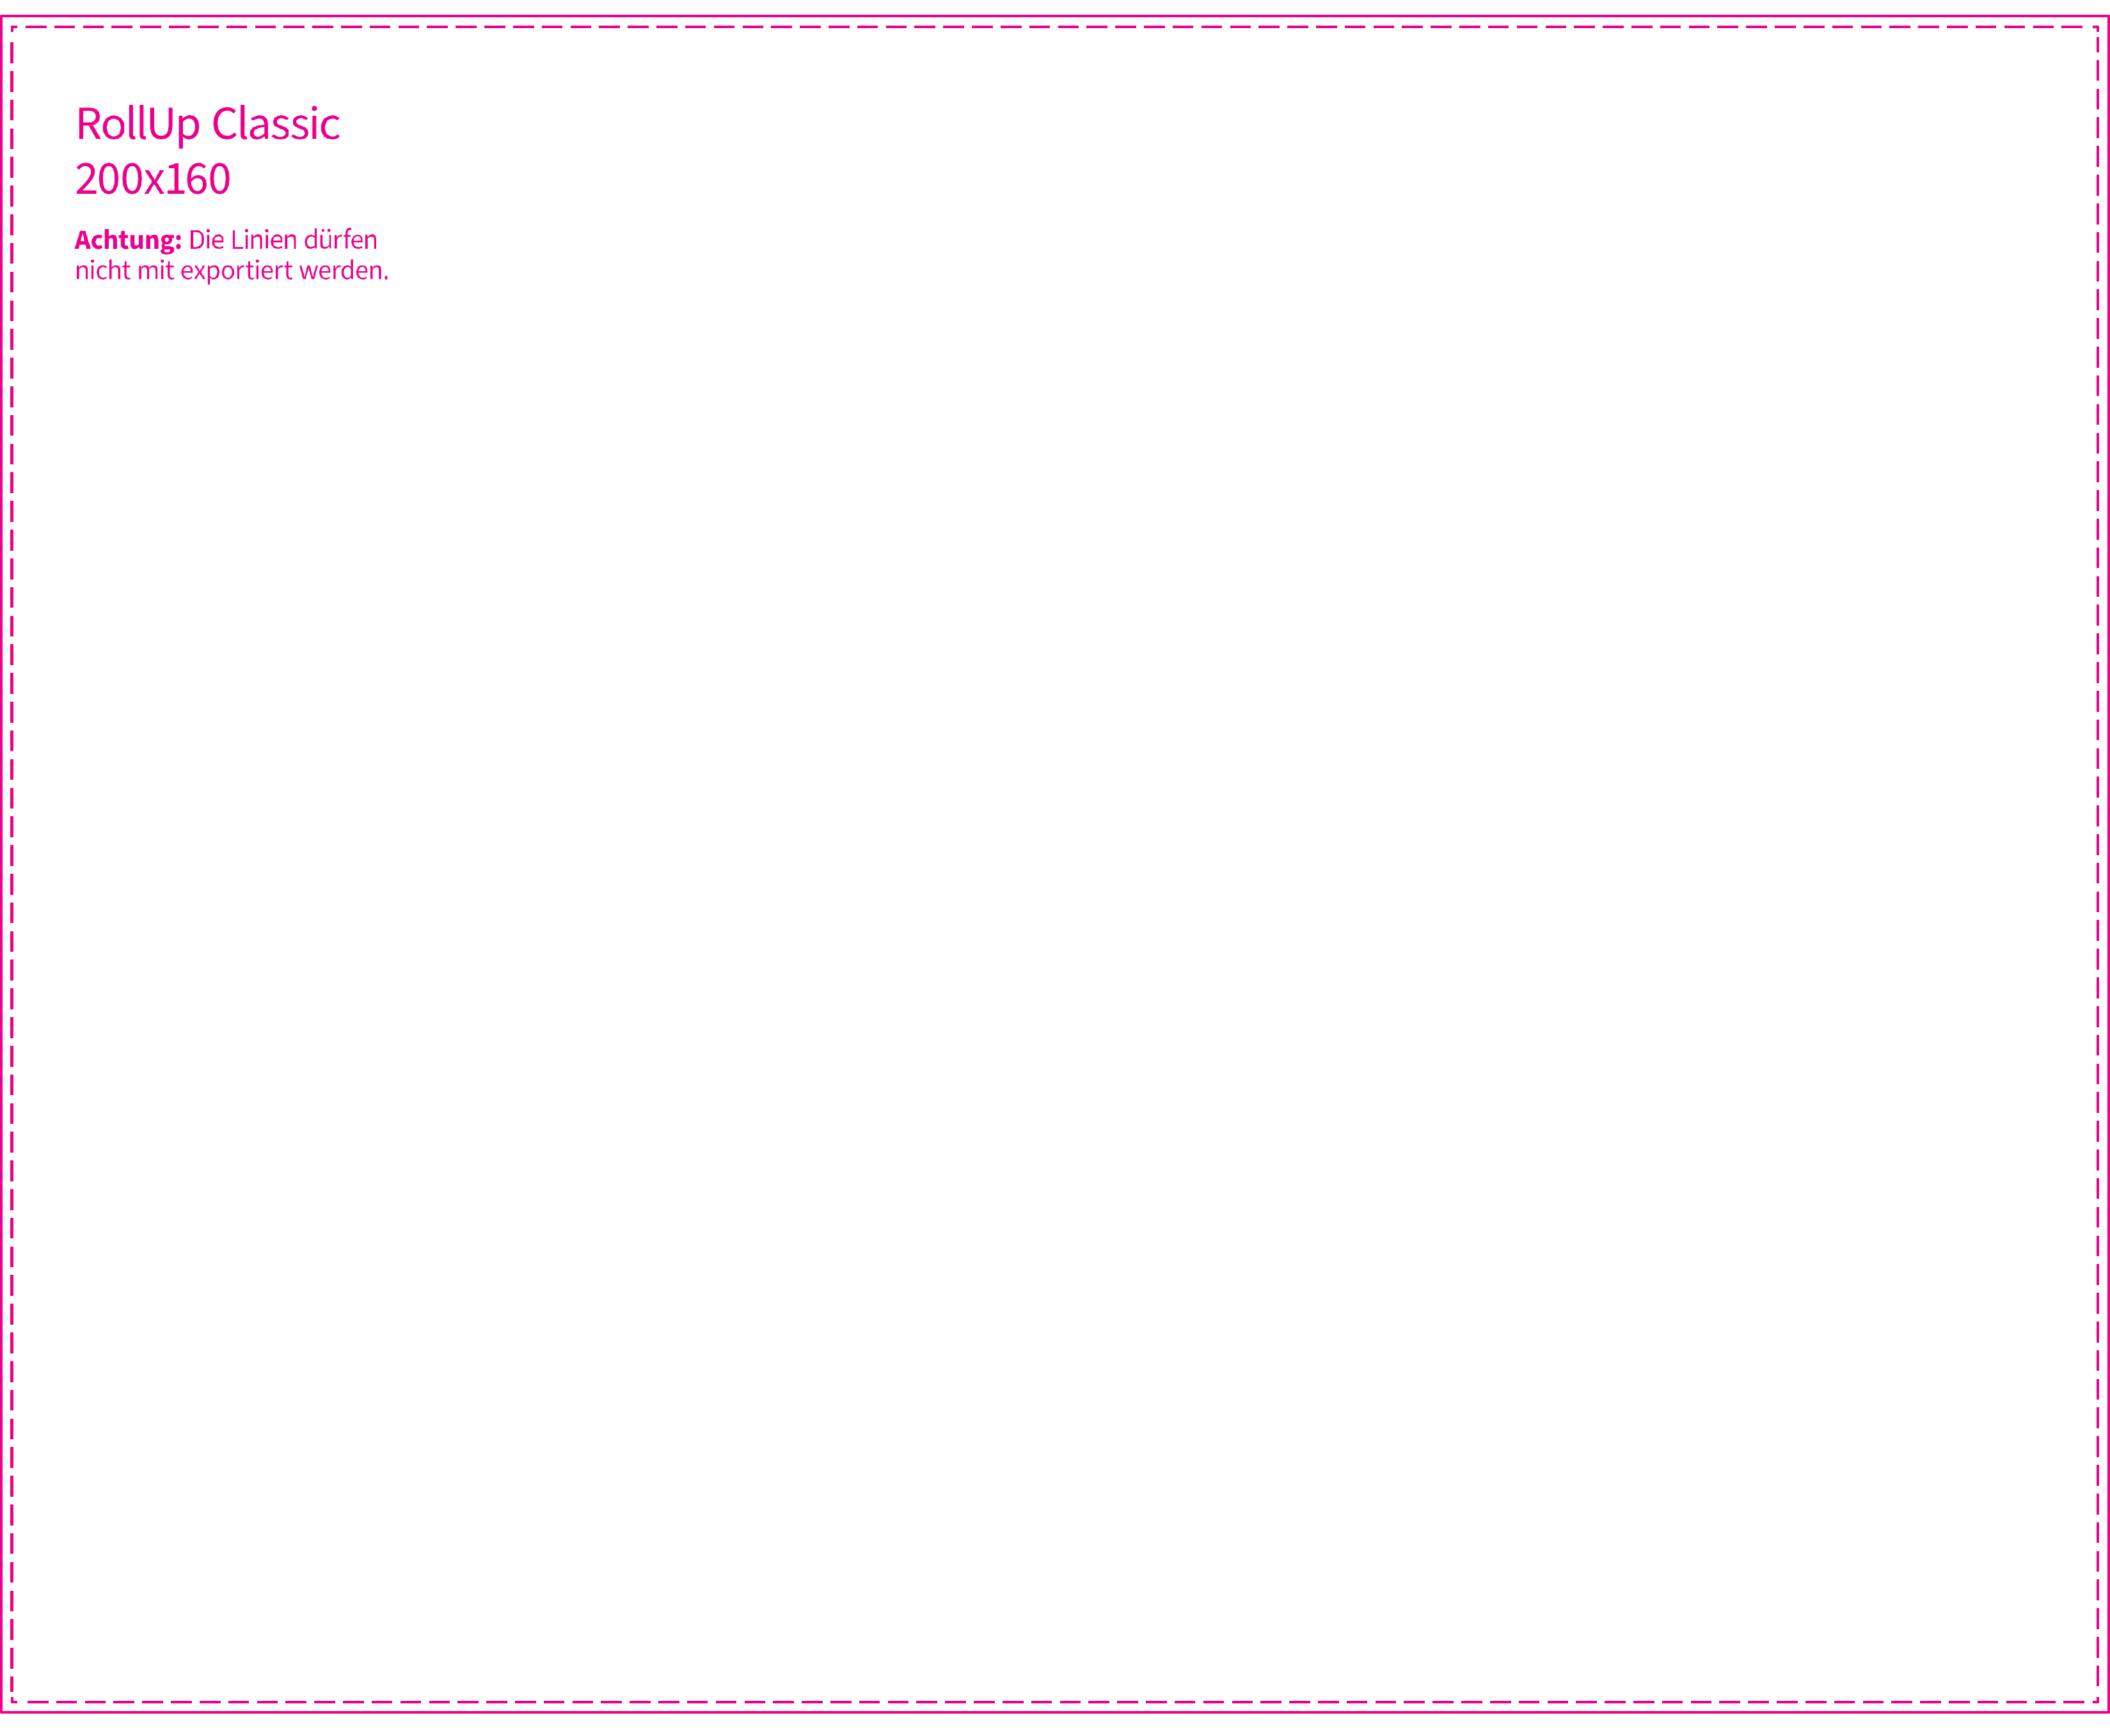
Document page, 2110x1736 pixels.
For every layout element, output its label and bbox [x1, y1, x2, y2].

picture [250, 115, 268, 139]
picture [144, 170, 164, 194]
picture [102, 115, 125, 139]
picture [271, 115, 289, 139]
picture [291, 115, 308, 139]
picture [321, 115, 340, 139]
picture [74, 228, 388, 285]
